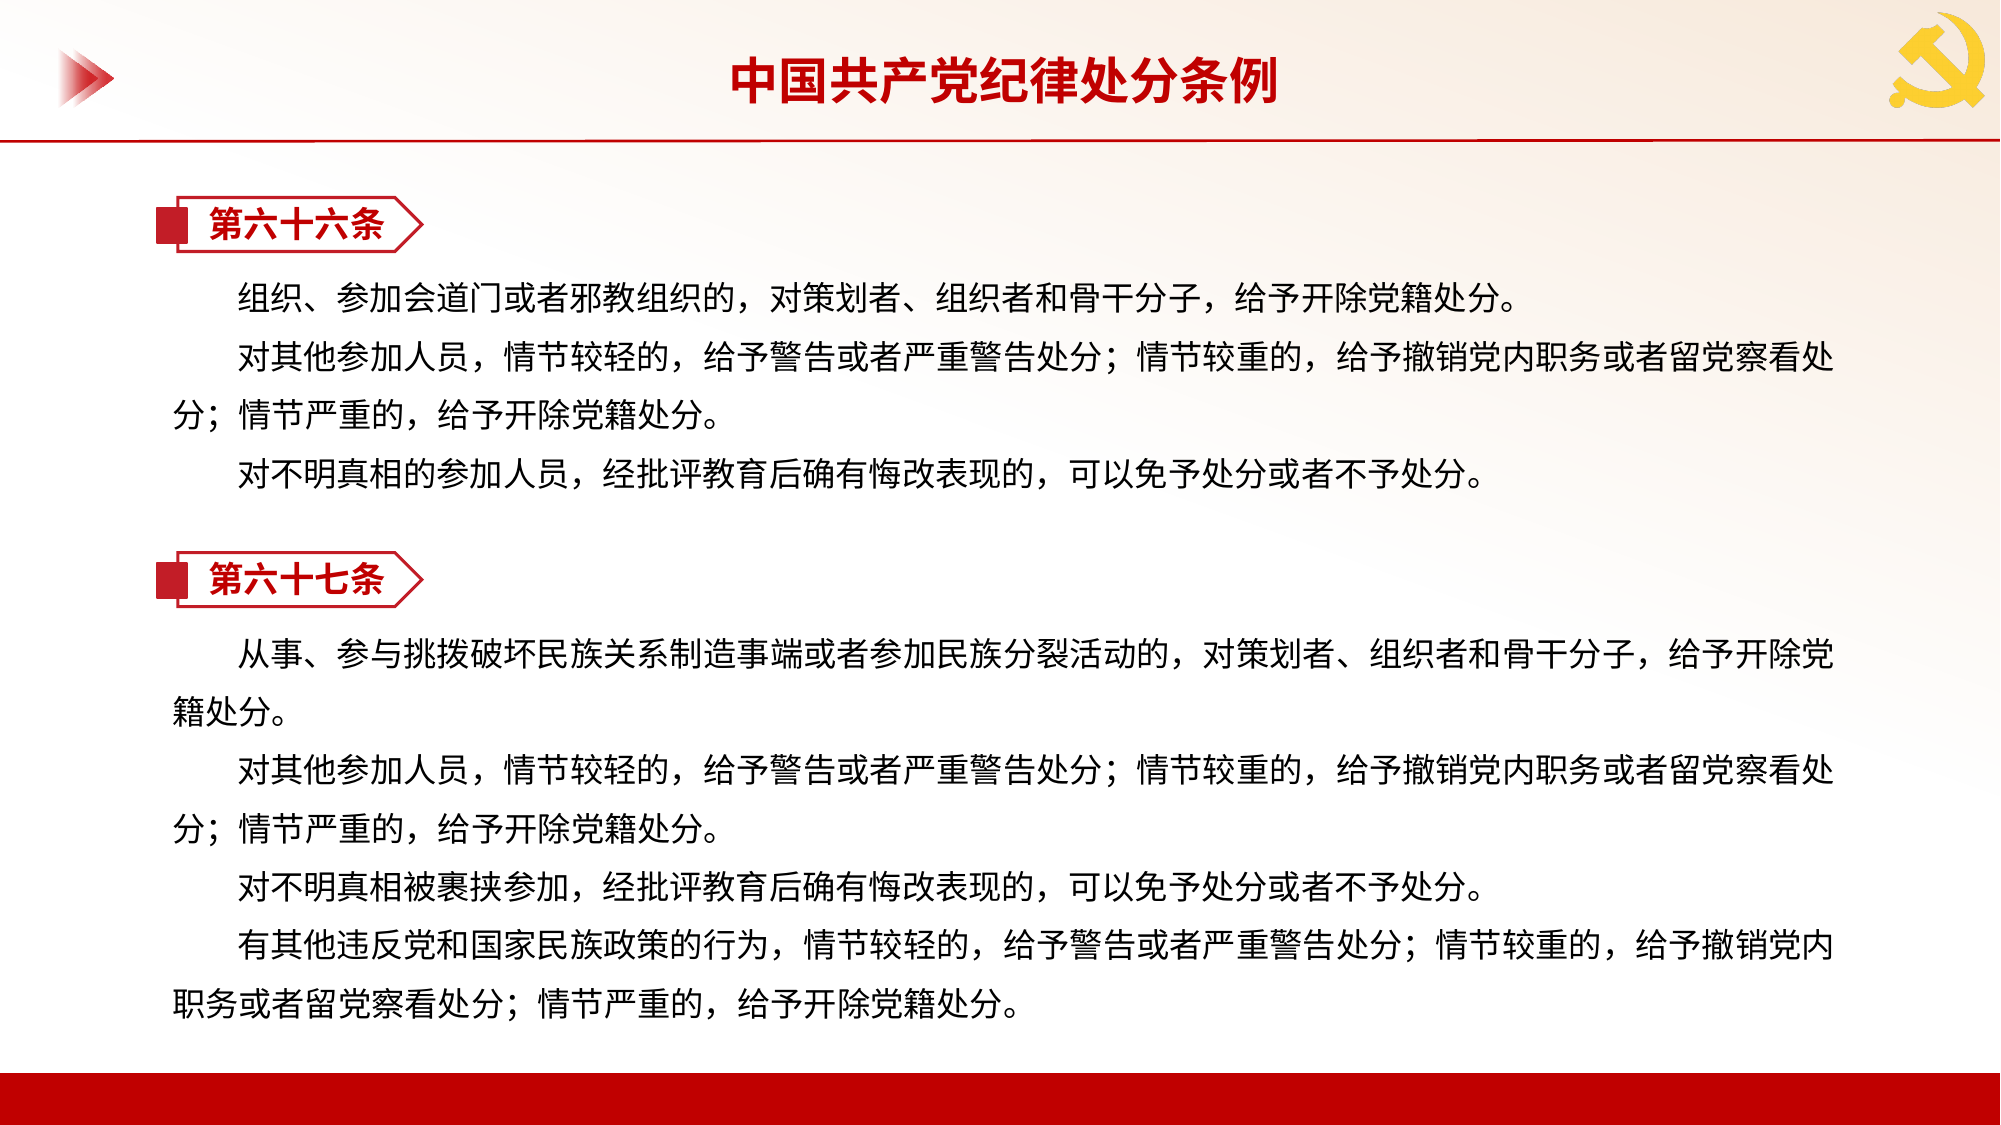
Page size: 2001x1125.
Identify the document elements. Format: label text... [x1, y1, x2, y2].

text_box [0, 1072, 2000, 1125]
text_box 组织、参加会道门或者邪教组织的，对策划者、组织者和骨干分子，给予开除党籍处分。 对其他参加人员，情节较轻的，给予警告或者严重警告处分；情节较重的，给予撤销党内职务或者留党察看处分；情节严重的，给予开除党籍处分。 对不明真相的参加人员，经批评教育后确有悔改表现的，可以免予处分或者不予处分。 [157, 251, 1850, 334]
text_box 中国共产党纪律处分条例 [303, 29, 1705, 117]
picture [1889, 12, 1985, 108]
text_box 从事、参与挑拨破坏民族关系制造事端或者参加民族分裂活动的，对策划者、组织者和骨干分子，给予开除党籍处分。 对其他参加人员，情节较轻的，给予警告或者严重警告处分；情节较重的，给予撤销党内职务或者留党察看处分；情节严重的，给予开除党籍处分。 对不明真相被裹挟参加，经批评教育后确有悔改表现的，可以免予处分或者不予处分。 有其他违反党和国家民族政策的行为，情节较轻的，给予警告或者严重警告处分；情节较重的，给予撤销党内职务或者留党察看处分；情节严重的，给予开除党籍处分。 [157, 606, 1850, 689]
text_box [156, 549, 422, 608]
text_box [156, 194, 422, 253]
